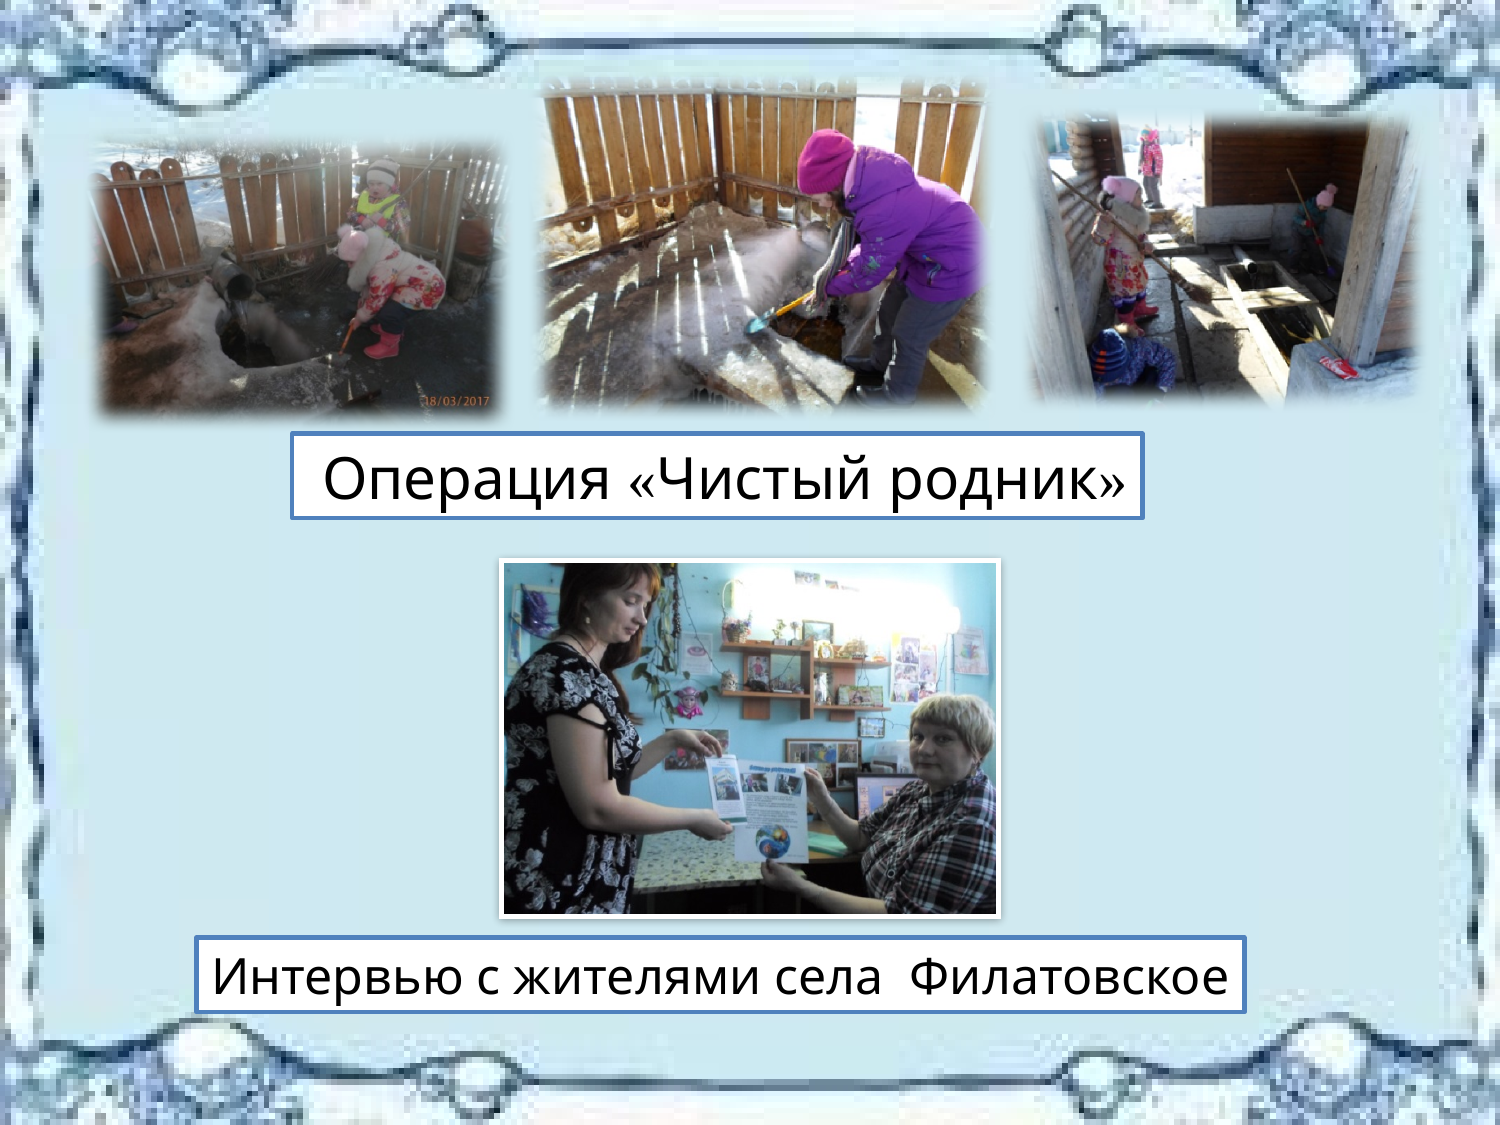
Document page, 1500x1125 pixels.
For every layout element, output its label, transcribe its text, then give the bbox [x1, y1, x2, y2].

text_box Интервью с жителями села Филатовское [194, 935, 1247, 1014]
text_box Операция «Чистый родник» [290, 431, 1145, 520]
picture [0, 0, 1500, 1125]
